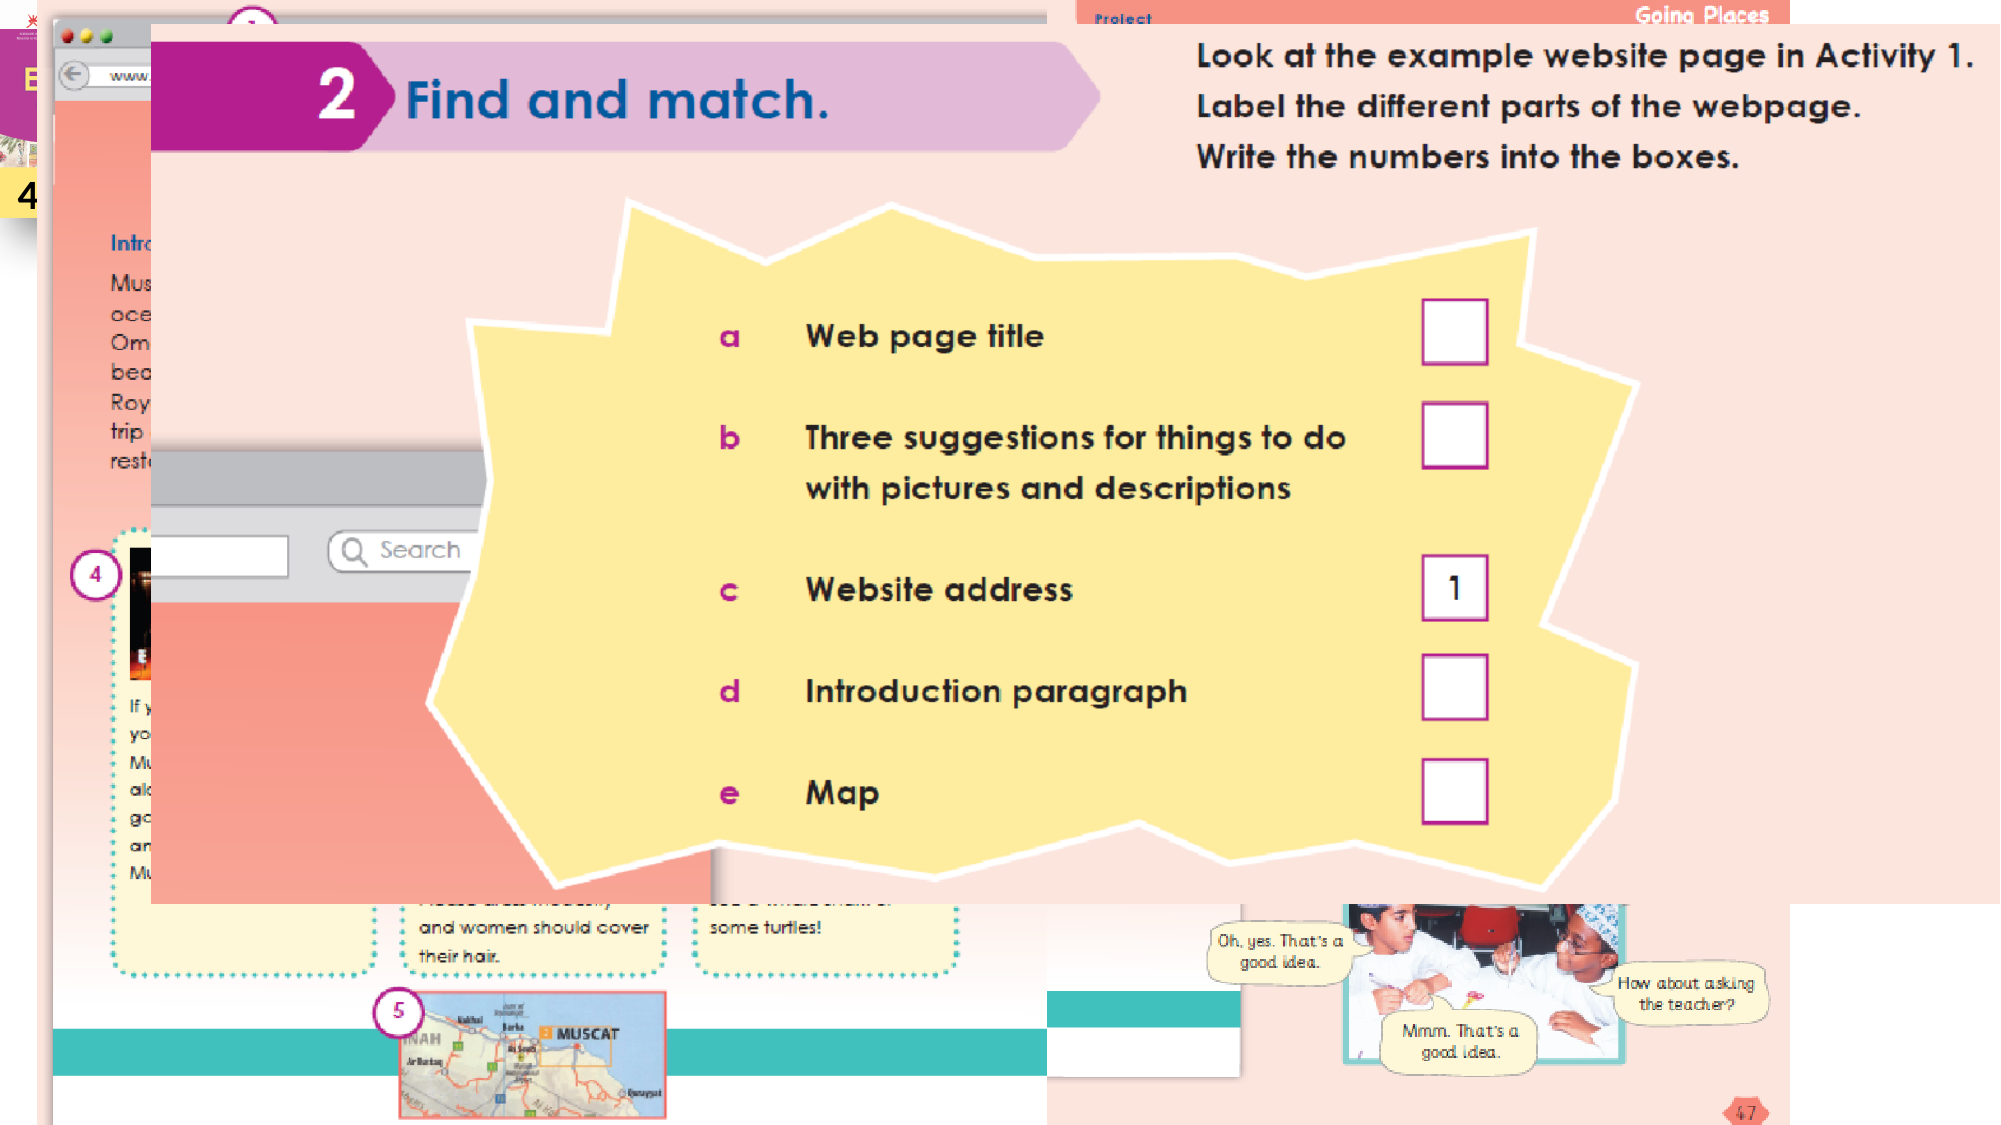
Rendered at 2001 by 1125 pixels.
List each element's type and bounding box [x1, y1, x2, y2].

text_box [1051, 0, 1790, 24]
text_box [0, 0, 32, 218]
text_box [1051, 915, 1790, 1125]
picture [37, 0, 2000, 1125]
